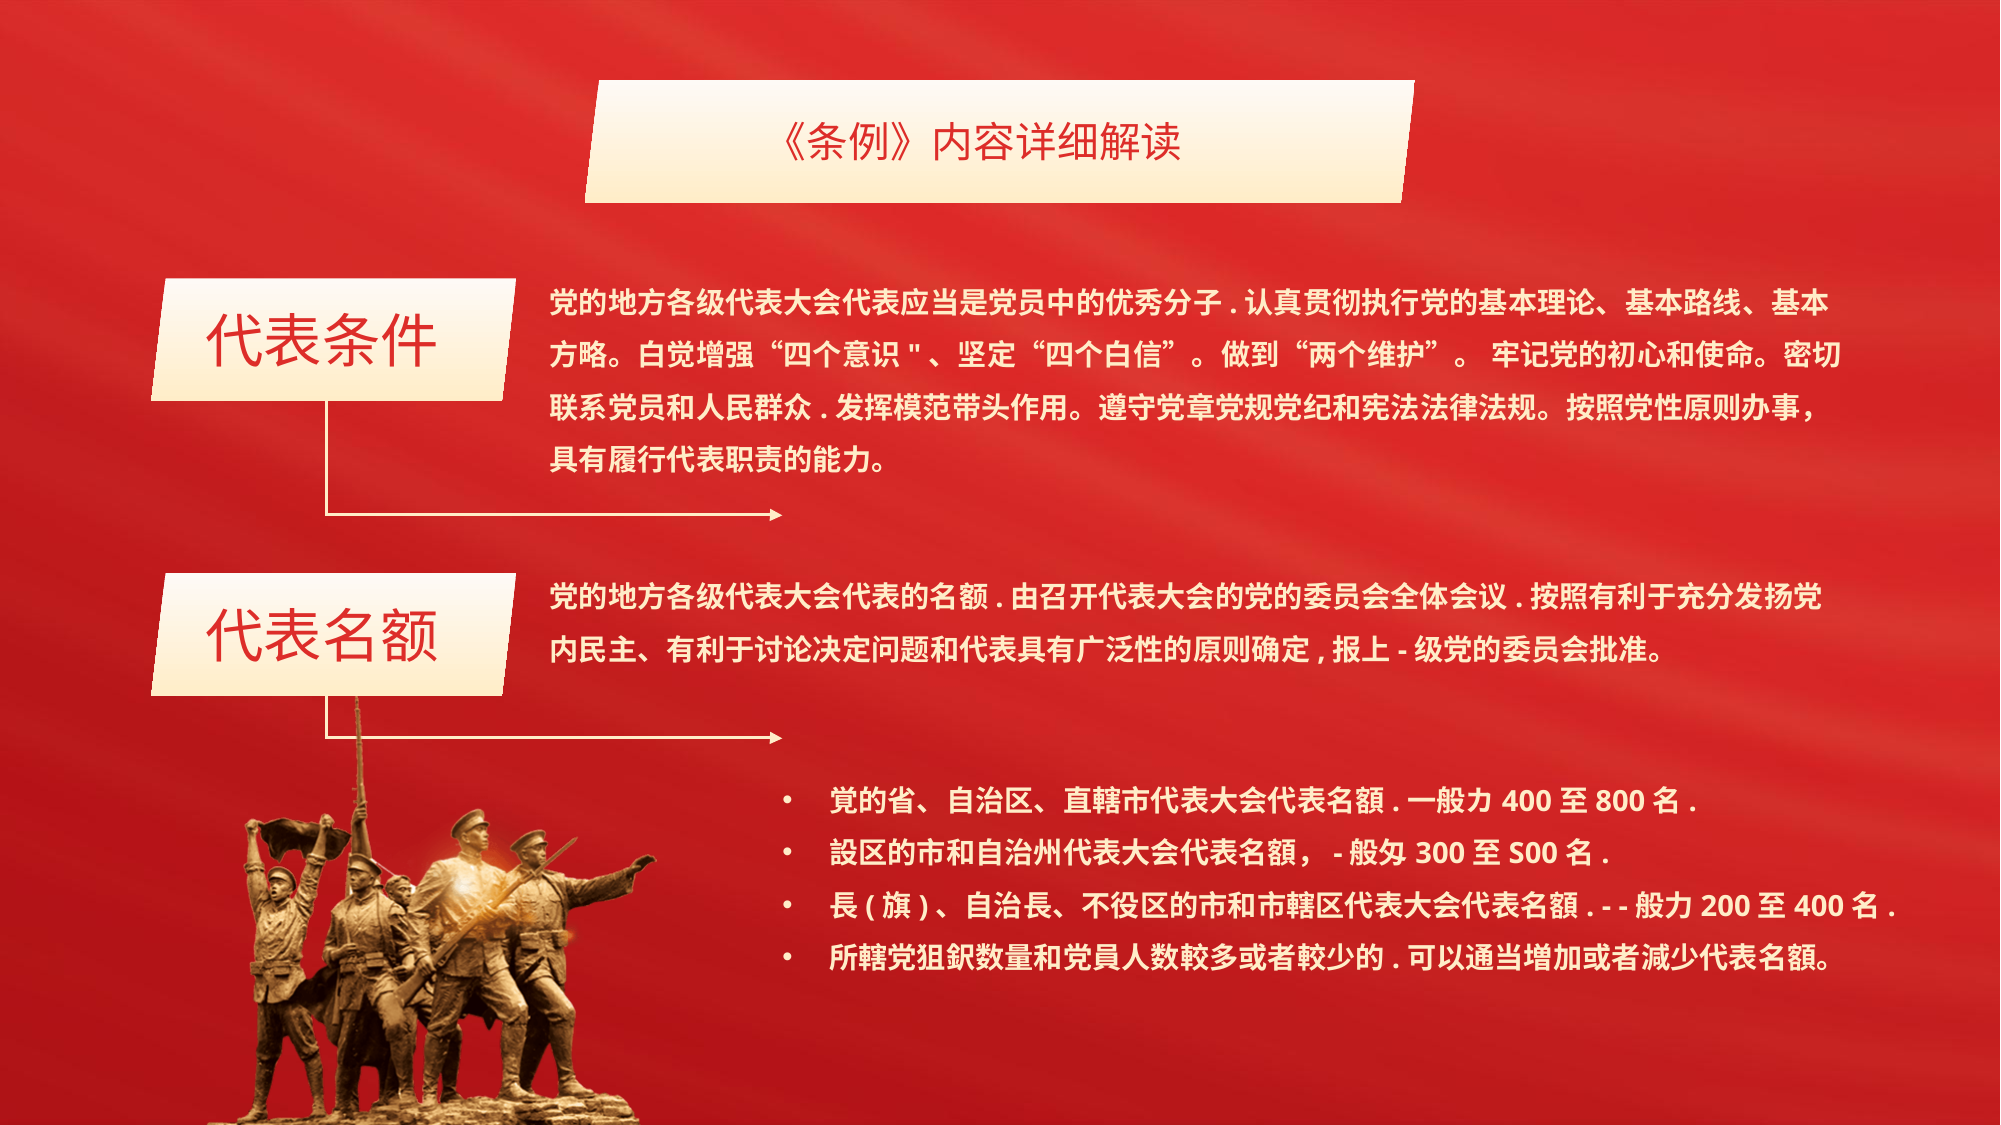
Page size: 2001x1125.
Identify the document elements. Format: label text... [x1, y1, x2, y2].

text_box 党的地方各级代表大会代表的名额.由召开代表大会的党的委员会全体会议.按照有利于充分发扬党内民主、有利于讨论决定问题和代表具有广泛性的原则确定,报上-级党的委员会批准。 [549, 561, 1849, 667]
picture [0, 0, 2000, 1125]
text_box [106, 278, 783, 516]
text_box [106, 572, 783, 739]
text_box 覚的省、自治区、直轄市代表大会代表名額.一般カ400至800名. 設区的市和自治州代表大会代表名額，-般匁300至S00名. 長(旗)、自治長、不役区的市和市轄区代表大会代表名額. - -般力200至400名. 所轄党狙鈬数量和党員人数較多或者較少的.可以通当増加或者減少代表名額。 [782, 764, 2000, 975]
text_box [483, 79, 1464, 203]
text_box 党的地方各级代表大会代表应当是党员中的优秀分子.认真贯彻执行党的基本理论、基本路线、基本方略。白觉增强“四个意识"、坚定“四个白信”。做到“两个维护”。 牢记党的初心和使命。密切联系党员和人民群众.发挥模范带头作用。遵守党章党规党纪和宪法法律法规。按照党性原则办事，具有履行代表职责的能力。 [549, 266, 1849, 477]
